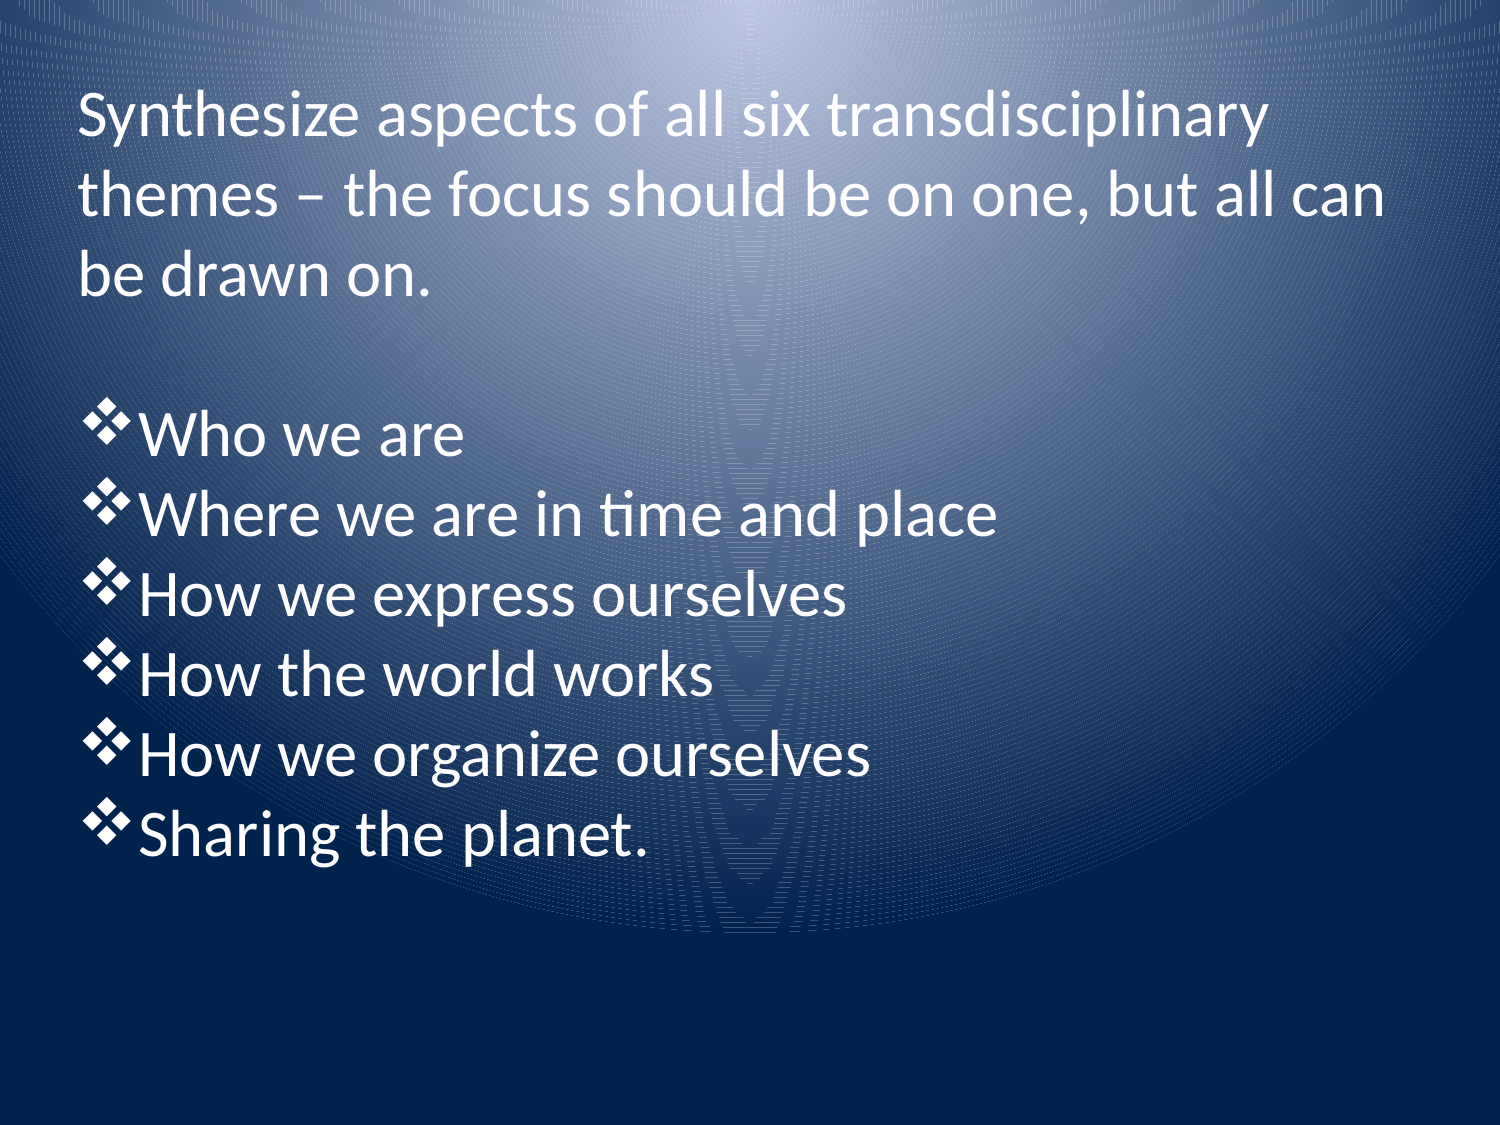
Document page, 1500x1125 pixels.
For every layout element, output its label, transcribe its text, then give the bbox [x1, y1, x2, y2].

text_box Synthesize aspects of all six transdisciplinary themes – the focus should be on one, but all can be drawn on. Who we are Where we are in time and place How we express ourselves How the world works How we organize ourselves Sharing the planet. [62, 62, 1425, 877]
